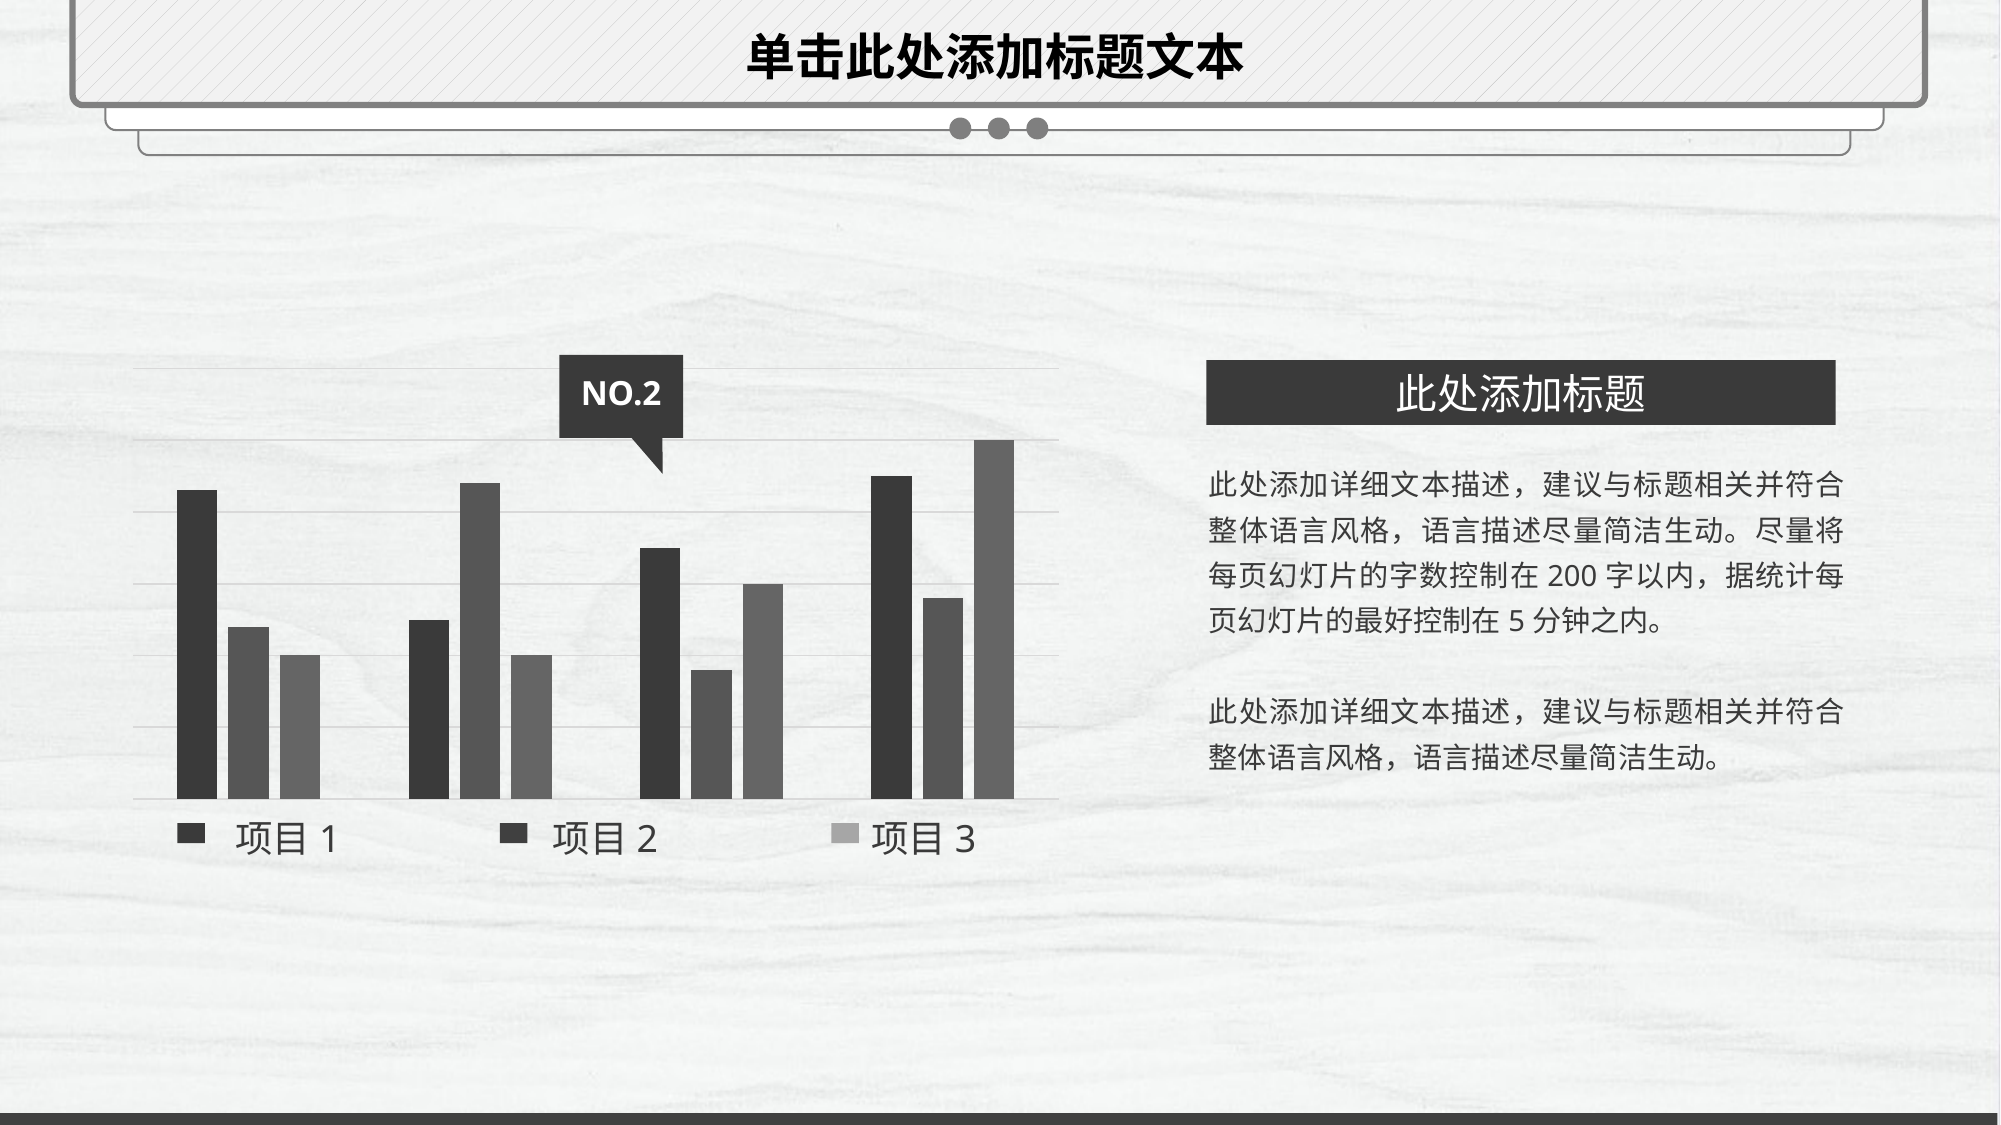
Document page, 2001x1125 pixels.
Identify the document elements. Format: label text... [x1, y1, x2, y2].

text_box 此处添加详细文本描述，建议与标题相关并符合整体语言风格，语言描述尽量简洁生动。尽量将每页幻灯片的字数控制在200字以内，据统计每页幻灯片的最好控制在5分钟之内。 此处添加详细文本描述，建议与标题相关并符合整体语言风格，语言描述尽量简洁生动。 [1194, 448, 1860, 782]
picture [0, 0, 2001, 1125]
text_box 单击此处添加标题文本 [638, 18, 1353, 93]
picture [140, 132, 1849, 154]
text_box [830, 822, 856, 844]
text_box 项目3 [856, 808, 992, 868]
text_box [176, 822, 206, 844]
chart [113, 359, 1078, 808]
text_box 项目1 [220, 808, 356, 868]
text_box [558, 353, 685, 359]
text_box 此处添加标题 [1206, 360, 1836, 425]
text_box [499, 822, 528, 844]
text_box 项目2 [537, 808, 673, 868]
